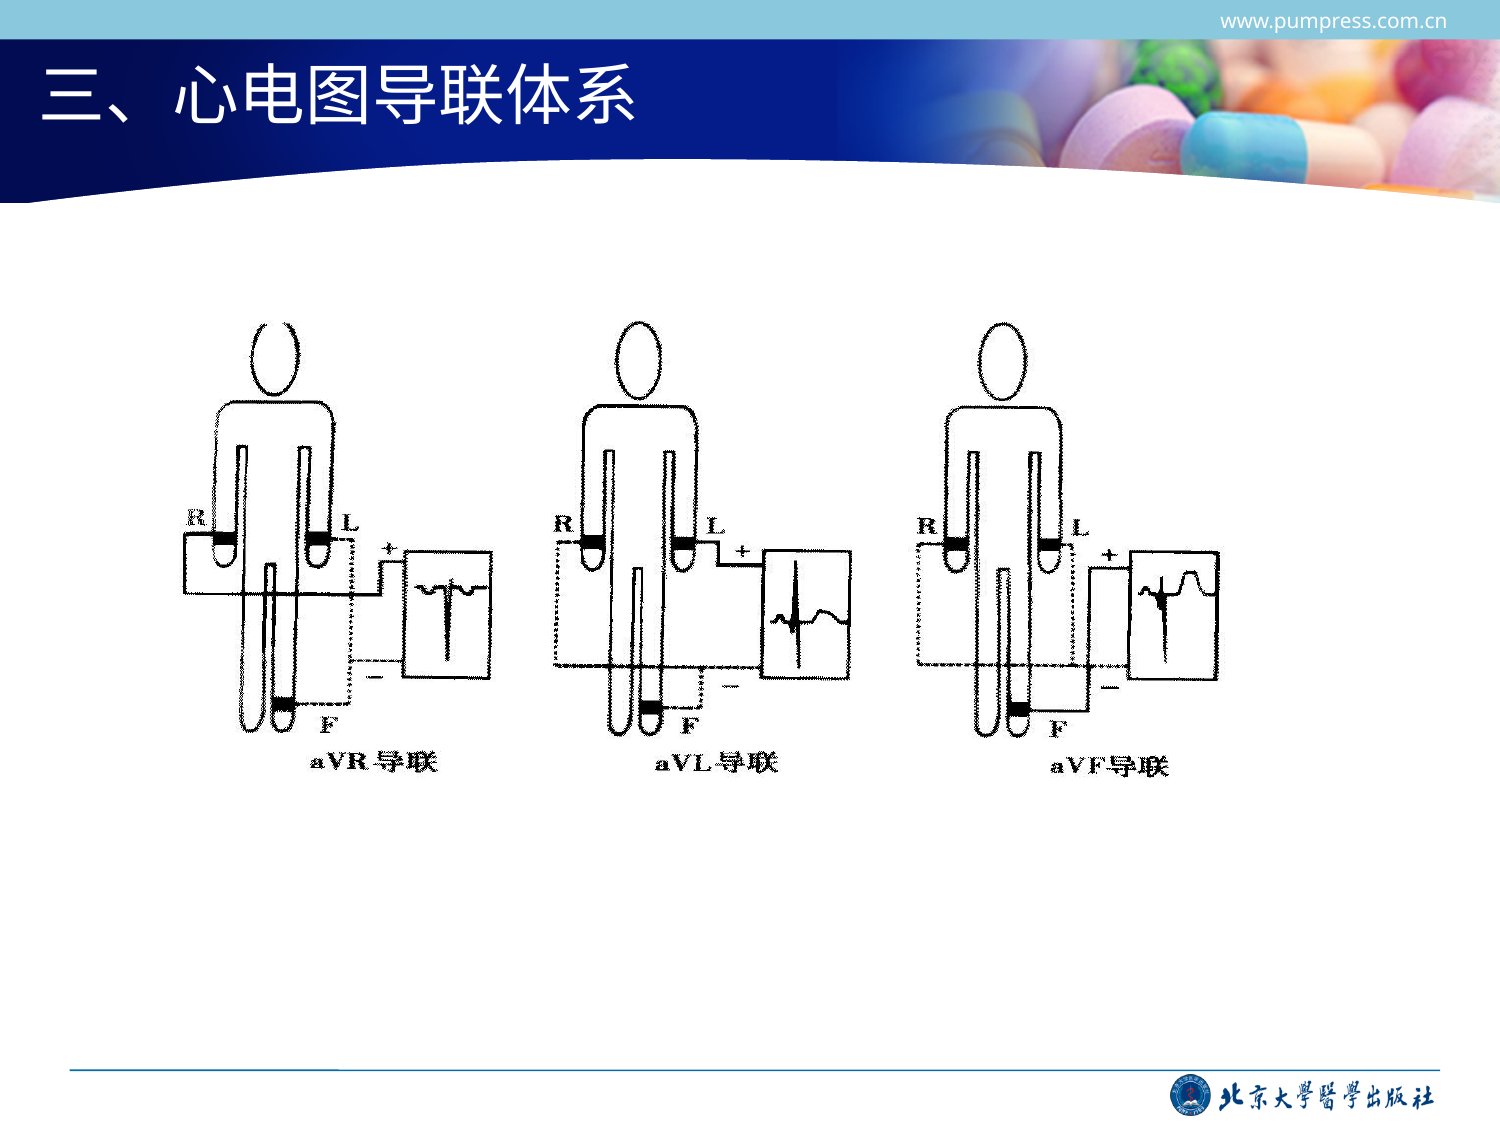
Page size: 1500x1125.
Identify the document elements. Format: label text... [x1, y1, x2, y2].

picture [0, 40, 1500, 203]
title 三、心电图导联体系 [23, 46, 1349, 140]
picture [1170, 1074, 1436, 1118]
picture [147, 314, 1236, 788]
slide_number www.pumpress.com.cn [1024, 0, 1463, 38]
